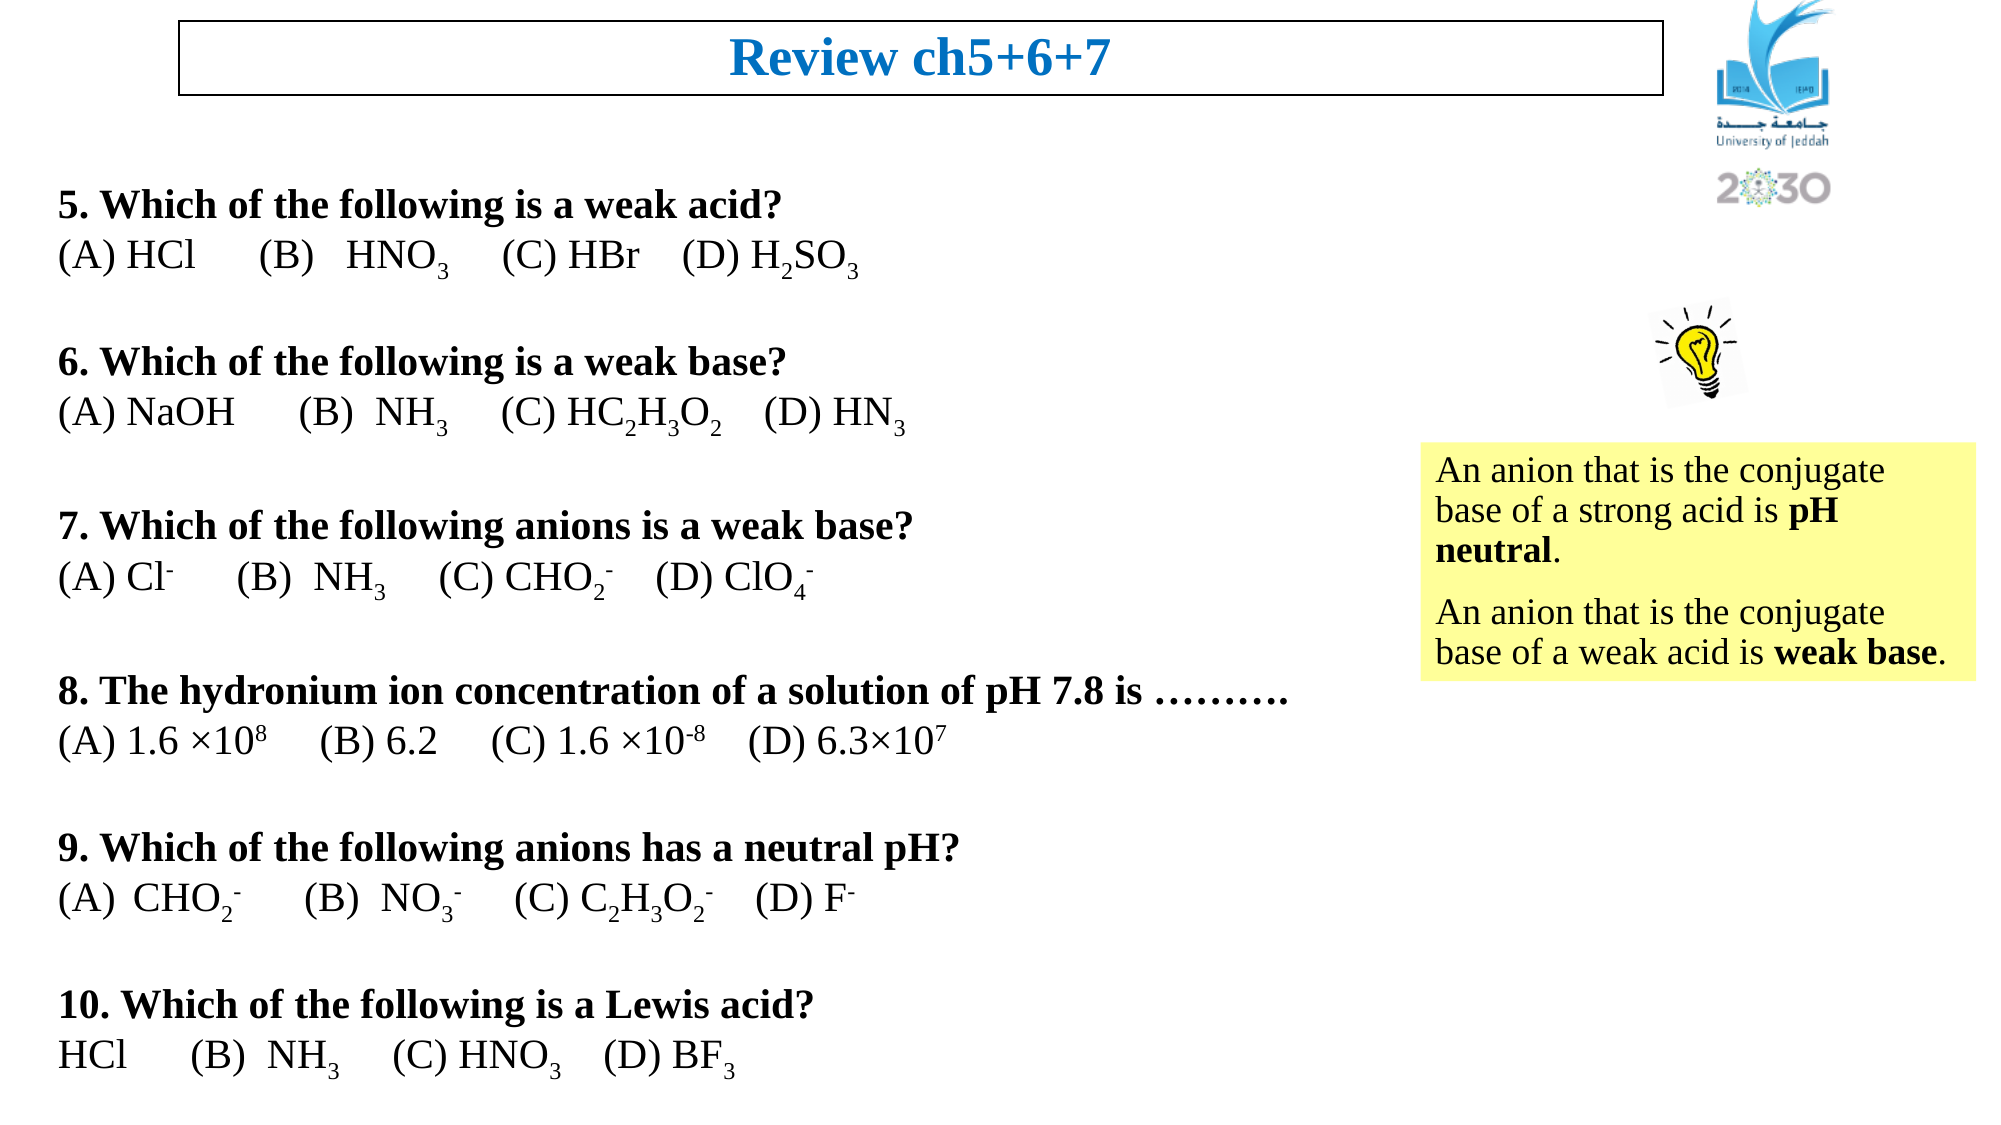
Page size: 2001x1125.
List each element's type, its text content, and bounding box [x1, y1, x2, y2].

text_box 5. Which of the following is a weak acid? (A) HCl (B) HNO3 (C) HBr (D) H2SO3 6. Which of the following is a weak base? (A) NaOH (B) NH3 (C) HC2H3O2 (D) HN3 7. Which of the following anions is a weak base? (A) Cl- (B) NH3 (C) CHO2- (D) ClO4- 8. The hydronium ion concentration of a solution of pH 7.8 is ………. (A) 1.6 ×108 (B) 6.2 (C) 1.6 ×10-8 (D) 6.3×107 9. Which of the following anions has a neutral pH? CHO2- (B) NO3- (C) C2H3O2- (D) F- 10. Which of the following is a Lewis acid? HCl (B) NH3 (C) HNO3 (D) BF3 [43, 162, 1921, 1125]
text_box An anion that is the conjugate base of a strong acid is pH neutral. An anion that is the conjugate base of a weak acid is weak base. [1420, 442, 1977, 682]
picture [1697, 0, 1851, 213]
text_box Review ch5+6+7 [178, 20, 1664, 96]
picture [1648, 297, 1748, 408]
